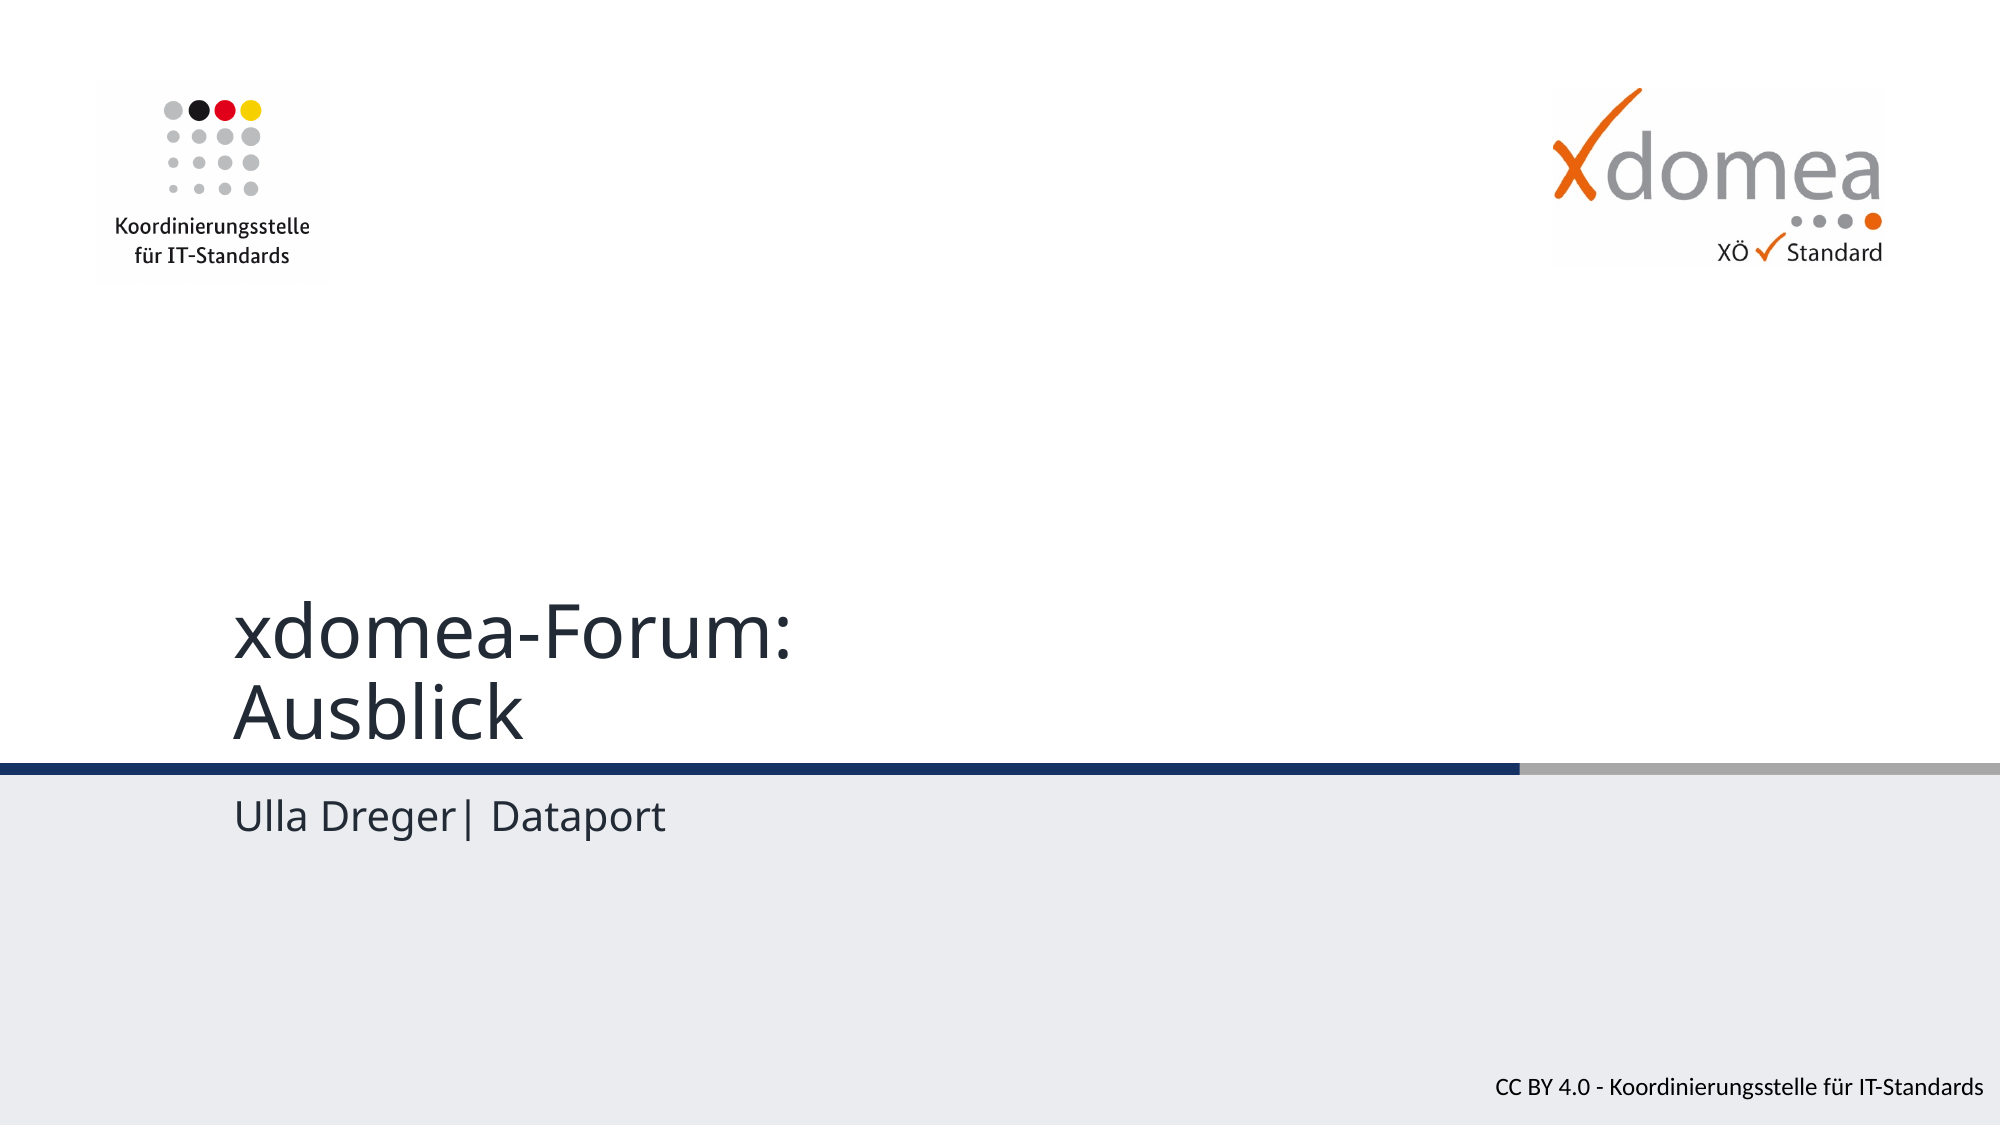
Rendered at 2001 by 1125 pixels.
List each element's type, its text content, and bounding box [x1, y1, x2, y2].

picture [1553, 88, 1885, 267]
text_box CC BY 4.0 - Koordinierungsstelle für IT-Standards [1307, 1062, 2000, 1123]
title xdomea-Forum: Ausblick [218, 349, 1913, 764]
picture [95, 79, 330, 284]
subtitle Ulla Dreger| Dataport [218, 787, 1719, 1125]
